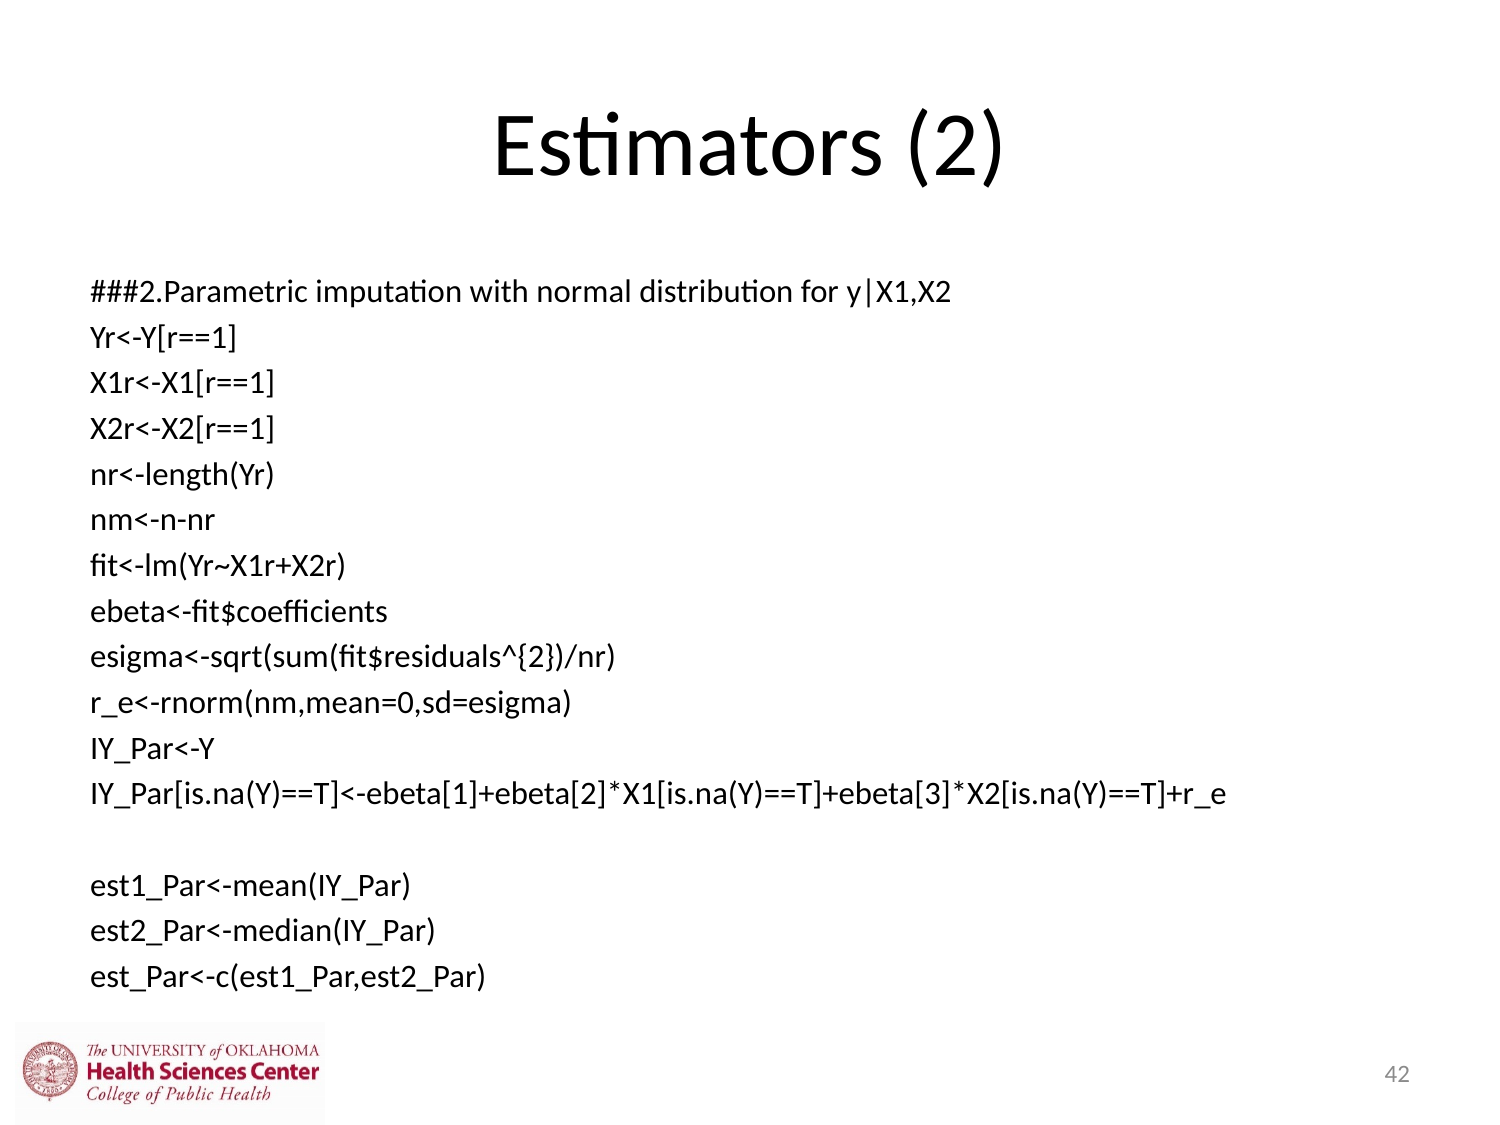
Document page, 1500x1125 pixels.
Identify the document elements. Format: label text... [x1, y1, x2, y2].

title Estimators (2) [75, 45, 1425, 233]
picture [15, 1022, 325, 1125]
list ###2.Parametric imputation with normal distribution for y|X1,X2 Yr<-Y[r==1] X1r<-X1[r==1] X2r<-X2[r==1] nr<-length(Yr) nm<-n-nr fit<-lm(Yr~X1r+X2r) ebeta<-fit$coefficients esigma<-sqrt(sum(fit$residuals^{2})/nr) r_e<-rnorm(nm,mean=0,sd=esigma) IY_Par<-Y IY_Par[is.na(Y)==T]<-ebeta[1]+ebeta[2]*X1[is.na(Y)==T]+ebeta[3]*X2[is.na(Y)==T]+r_e est1_Par<-mean(IY_Par) est2_Par<-median(IY_Par) est_Par<-c(est1_Par,est2_Par) [75, 262, 1425, 1005]
slide_number 42 [1074, 1042, 1425, 1103]
